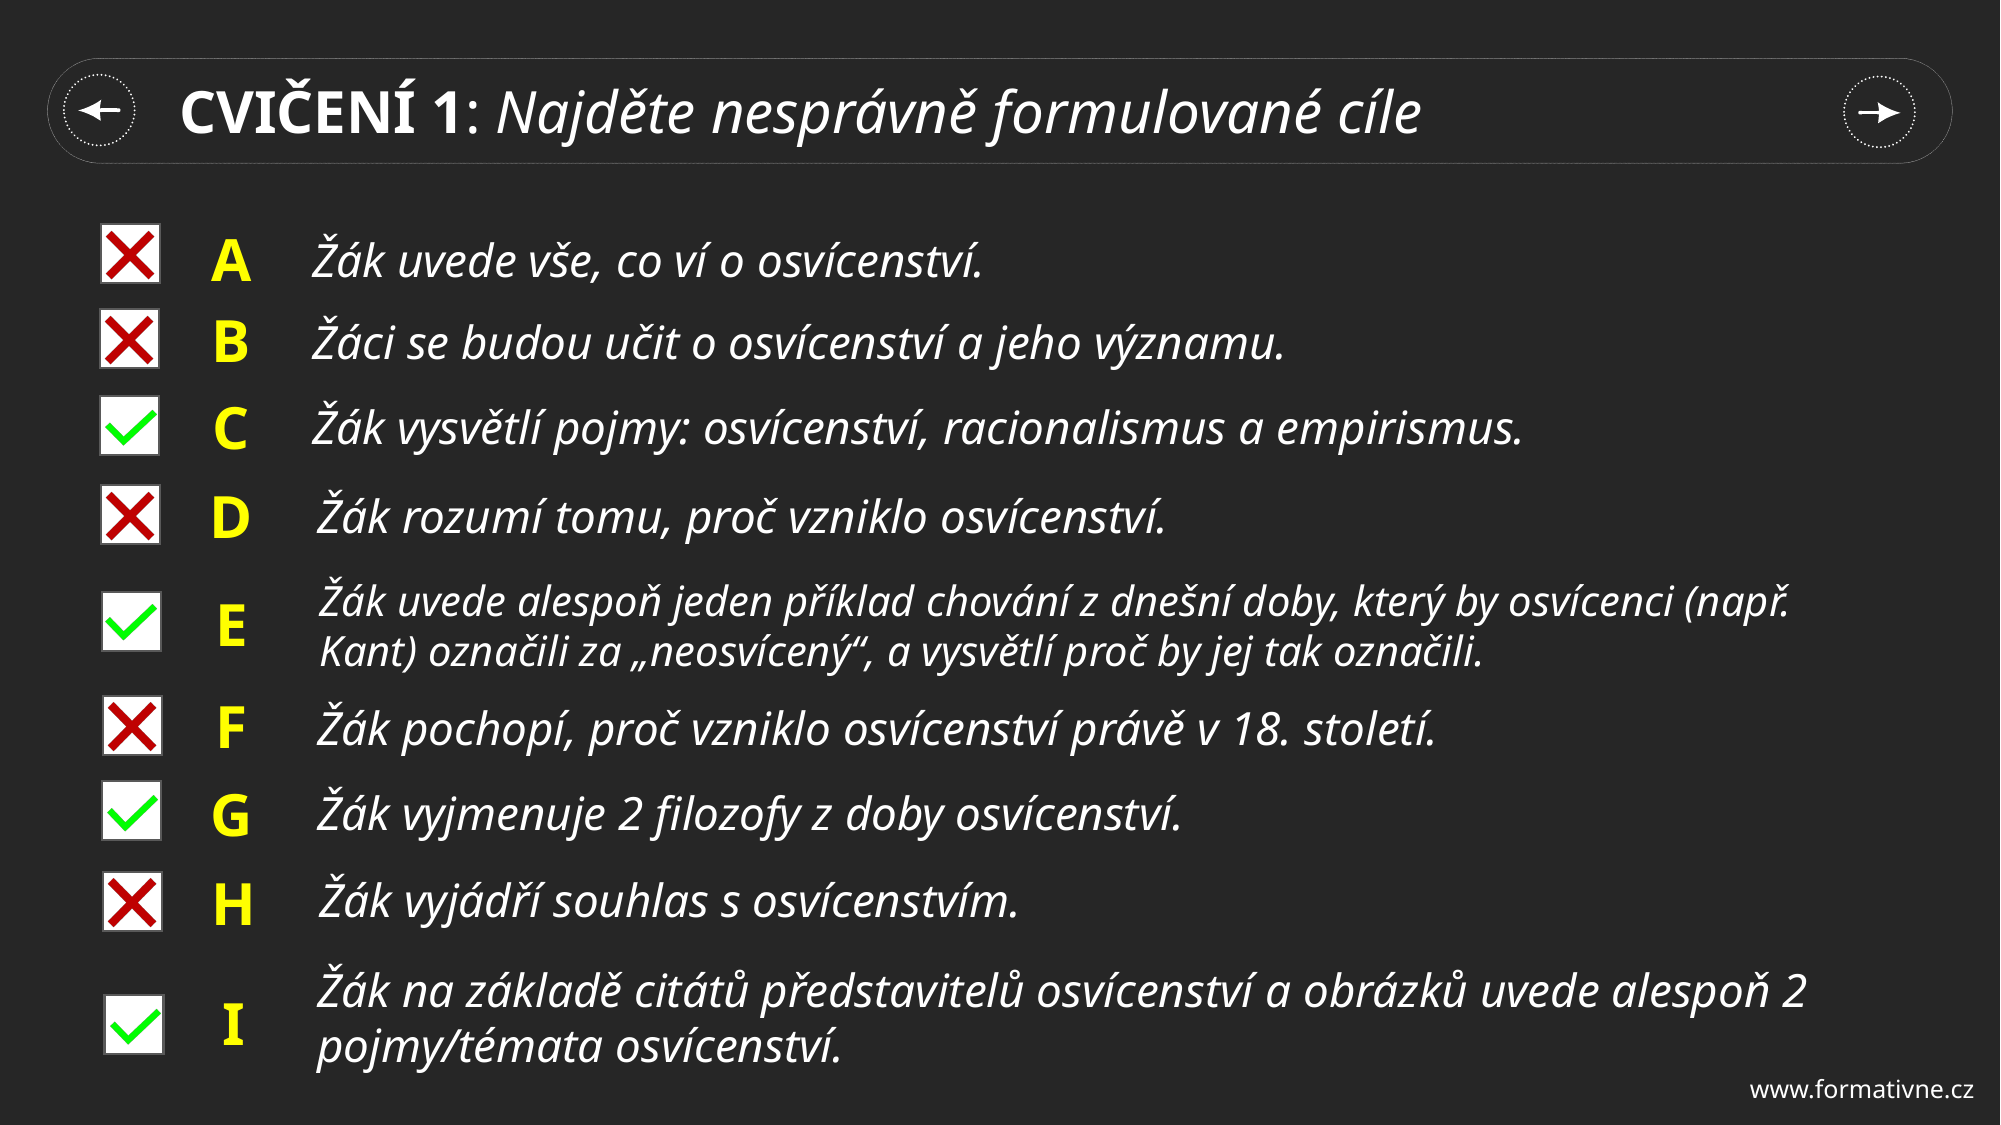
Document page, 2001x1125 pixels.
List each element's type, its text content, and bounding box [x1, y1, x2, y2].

picture [109, 1000, 162, 1053]
text_box [46, 57, 1954, 165]
text_box F [191, 682, 271, 768]
text_box Žák pochopí, proč vzniklo osvícenství právě v 18. století. [302, 692, 1762, 762]
text_box H [194, 859, 273, 945]
text_box E [191, 580, 271, 666]
picture [97, 483, 163, 549]
text_box Žák uvede vše, co ví o osvícenství. [297, 224, 1156, 295]
picture [97, 222, 163, 288]
text_box A [191, 215, 271, 297]
text_box Žáci se budou učit o osvícenství a jeho významu. [297, 306, 1983, 377]
text_box C [191, 384, 271, 469]
text_box [101, 591, 162, 652]
text_box www.formativne.cz [508, 1066, 1990, 1112]
text_box Žák rozumí tomu, proč vzniklo osvícenství. [302, 479, 1356, 550]
picture [99, 869, 165, 936]
text_box G [191, 770, 271, 856]
picture [99, 693, 165, 760]
picture [104, 595, 158, 649]
text_box [1843, 75, 1916, 149]
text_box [63, 74, 135, 146]
text_box Žák vysvětlí pojmy: osvícenství, racionalismus a empirismus. [297, 391, 1793, 462]
picture [104, 401, 158, 454]
text_box Žák vyjmenuje 2 filozofy z doby osvícenství. [302, 777, 1762, 848]
picture [106, 786, 159, 840]
text_box B [191, 297, 271, 382]
text_box [101, 780, 162, 841]
text_box Žák uvede alespoň jeden příklad chování z dnešní doby, který by osvícenci (např. Kant) označili za „neosvícený“, a vysvětlí proč by jej tak označili. [304, 566, 1903, 682]
picture [96, 307, 162, 373]
text_box [103, 994, 165, 1055]
text_box D [191, 473, 271, 558]
text_box Žák vyjádří souhlas s osvícenstvím. [304, 864, 1765, 935]
text_box [99, 395, 160, 456]
text_box Žák na základě citátů představitelů osvícenství a obrázků uvede alespoň 2 pojmy/témata osvícenství. [302, 954, 1889, 1079]
text_box I [194, 979, 273, 1065]
picture [1858, 101, 1901, 124]
text_box CVIČENÍ 1: Najděte nesprávně formulované cíle [164, 67, 1677, 153]
